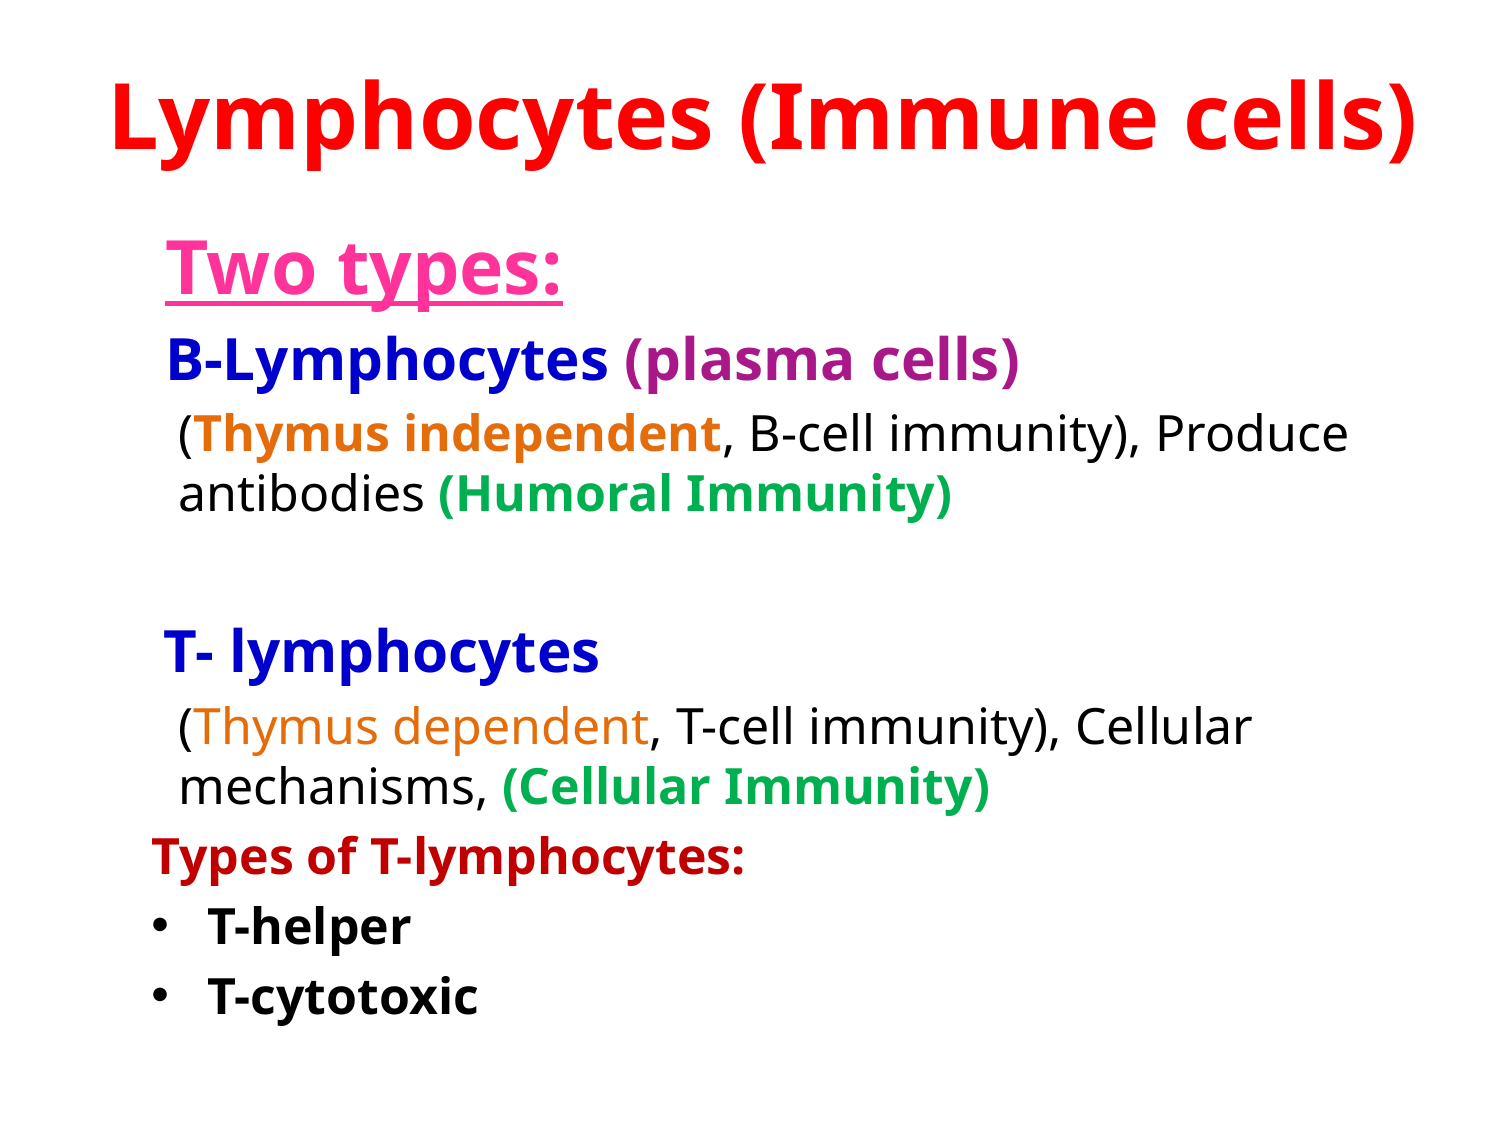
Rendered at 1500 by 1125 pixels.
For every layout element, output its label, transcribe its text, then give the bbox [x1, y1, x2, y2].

title Lymphocytes (Immune cells) [87, 37, 1438, 188]
list Two types: B-Lymphocytes (plasma cells) (Thymus independent, B-cell immunity), Produce antibodies (Humoral Immunity) T- lymphocytes (Thymus dependent, T-cell immunity), Cellular mechanisms, (Cellular Immunity) Types of T-lymphocytes: T-helper T-cytotoxic [75, 212, 1500, 1088]
